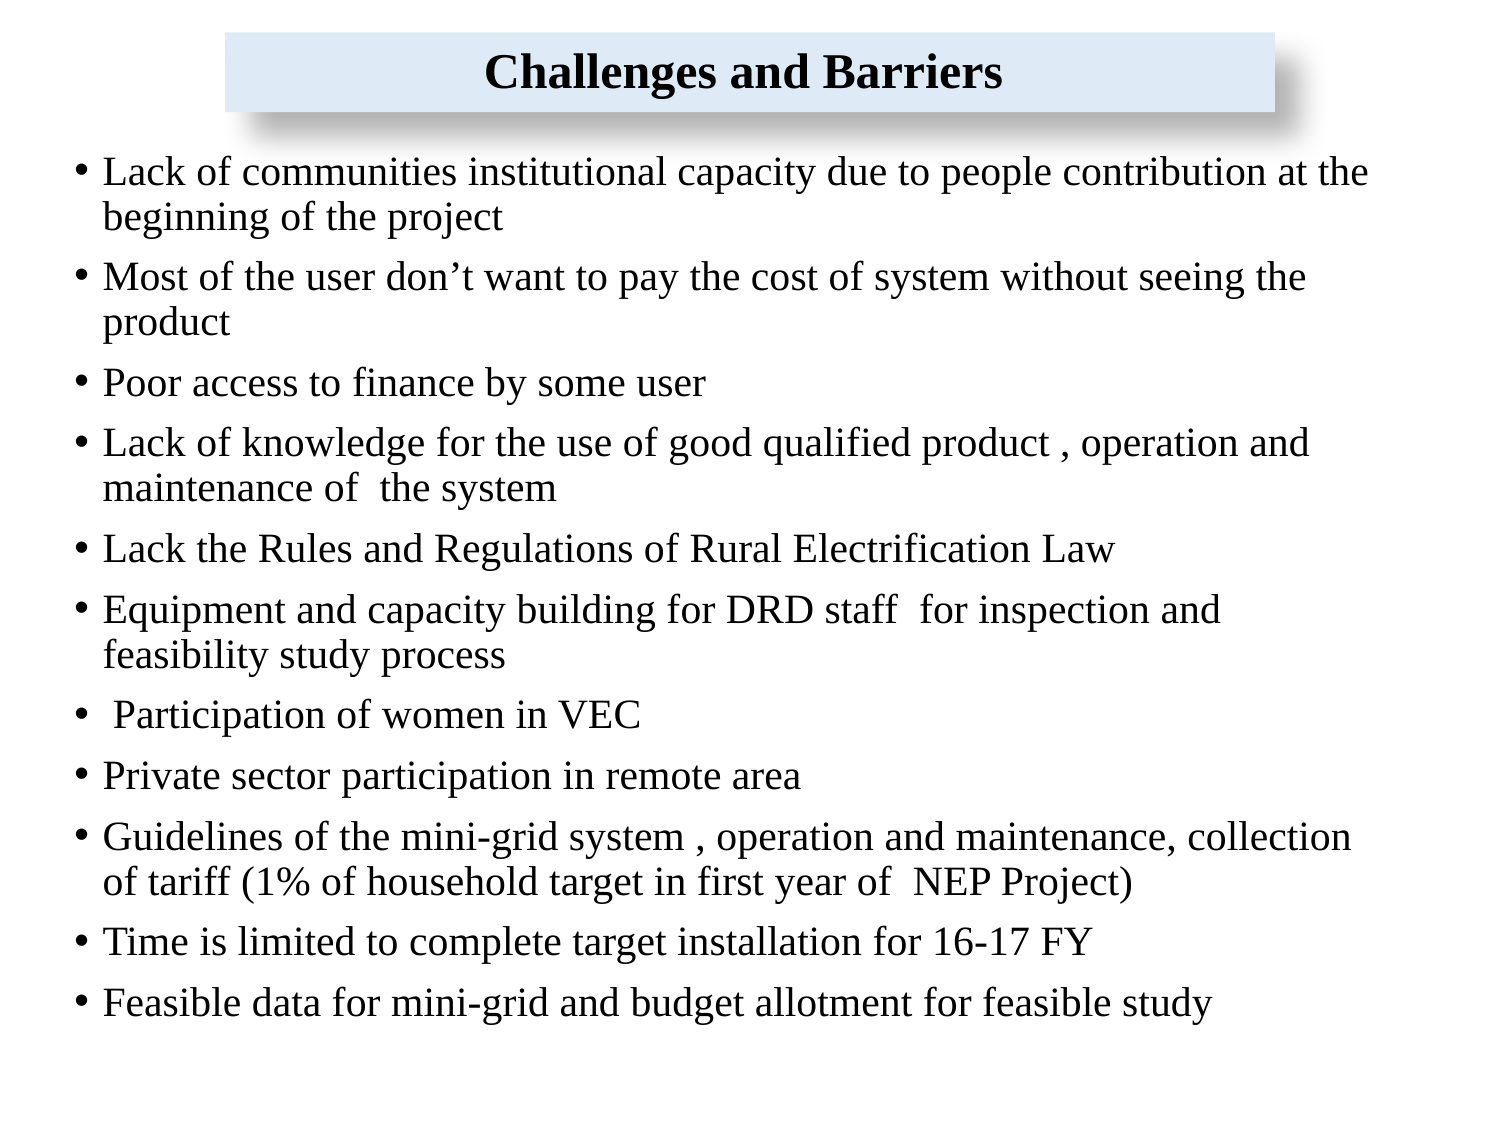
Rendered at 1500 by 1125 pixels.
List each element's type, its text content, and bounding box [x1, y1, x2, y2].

title Challenges and Barriers [225, 32, 1275, 113]
list Lack of communities institutional capacity due to people contribution at the beginning of the project Most of the user don’t want to pay the cost of system without seeing the product Poor access to finance by some user Lack of knowledge for the use of good qualified product , operation and maintenance of the system Lack the Rules and Regulations of Rural Electrification Law Equipment and capacity building for DRD staff for inspection and feasibility study process Participation of women in VEC Private sector participation in remote area Guidelines of the mini-grid system , operation and maintenance, collection of tariff (1% of household target in first year of NEP Project) Time is limited to complete target installation for 16-17 FY Feasible data for mini-grid and budget allotment for feasible study [59, 141, 1410, 1086]
